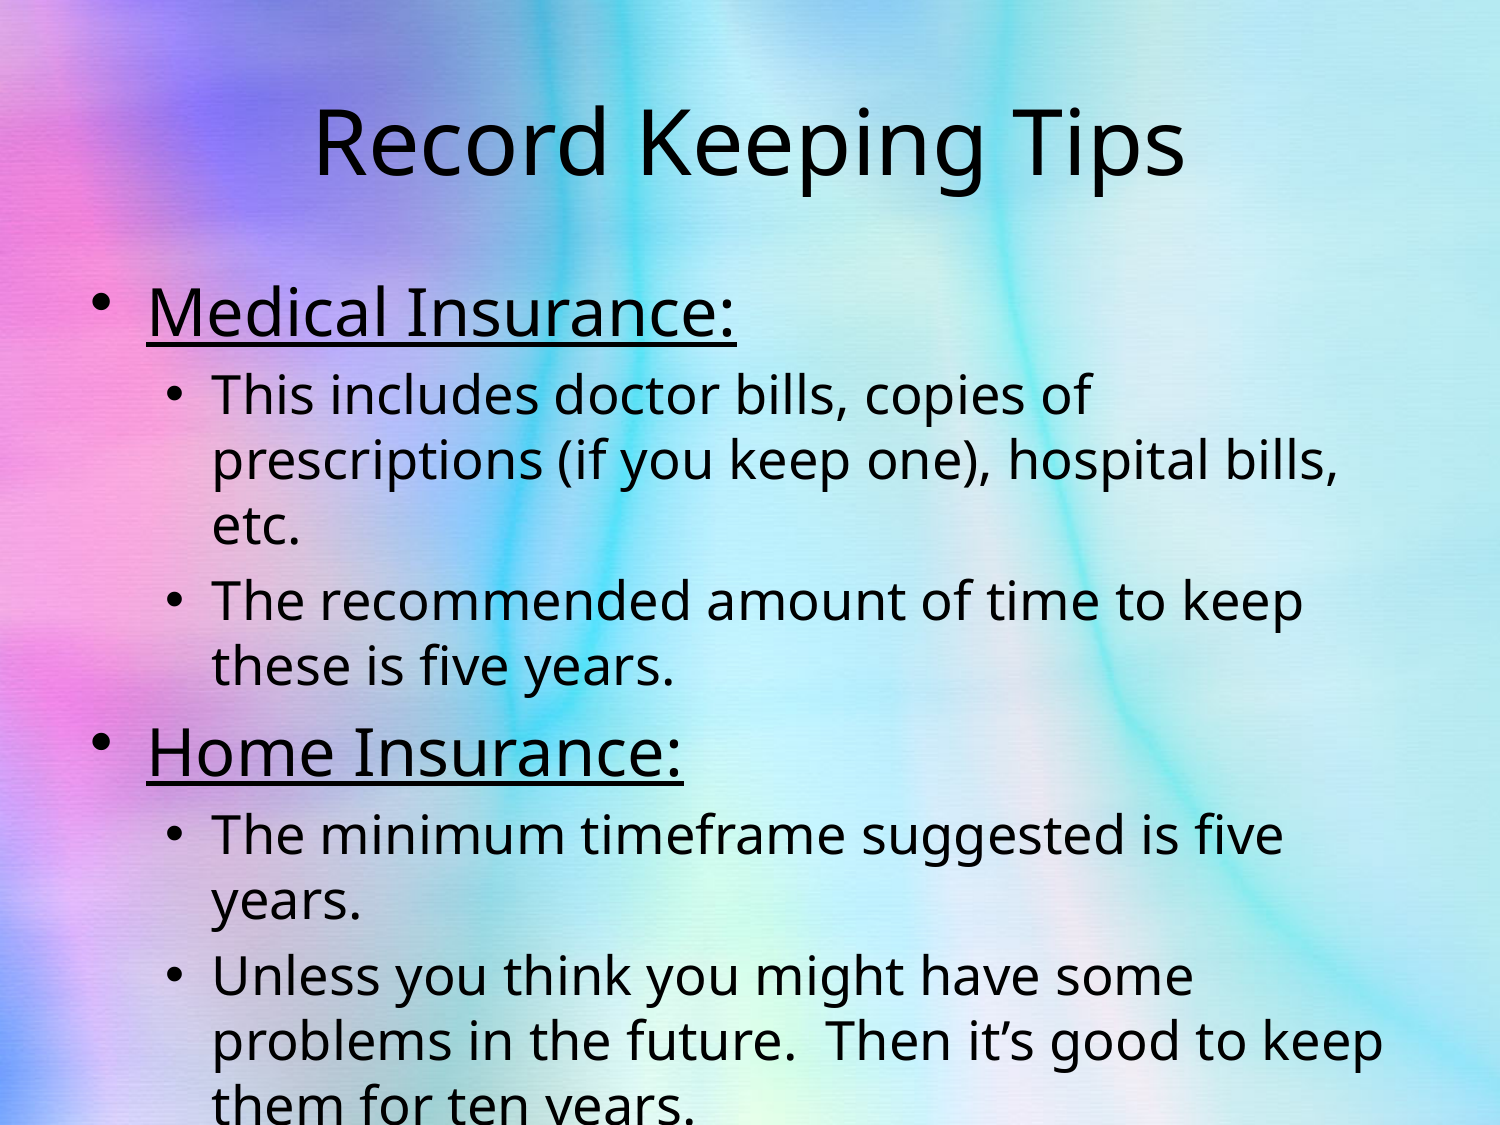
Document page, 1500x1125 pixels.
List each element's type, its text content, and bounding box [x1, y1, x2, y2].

picture [0, 0, 1500, 1125]
list Medical Insurance: This includes doctor bills, copies of prescriptions (if you keep one), hospital bills, etc. The recommended amount of time to keep these is five years. Home Insurance: The minimum timeframe suggested is five years. Unless you think you might have some problems in the future. Then it’s good to keep them for ten years. Do not rely on your insurance company to prove copies. [74, 262, 1426, 1051]
title Record Keeping Tips [74, 44, 1426, 233]
